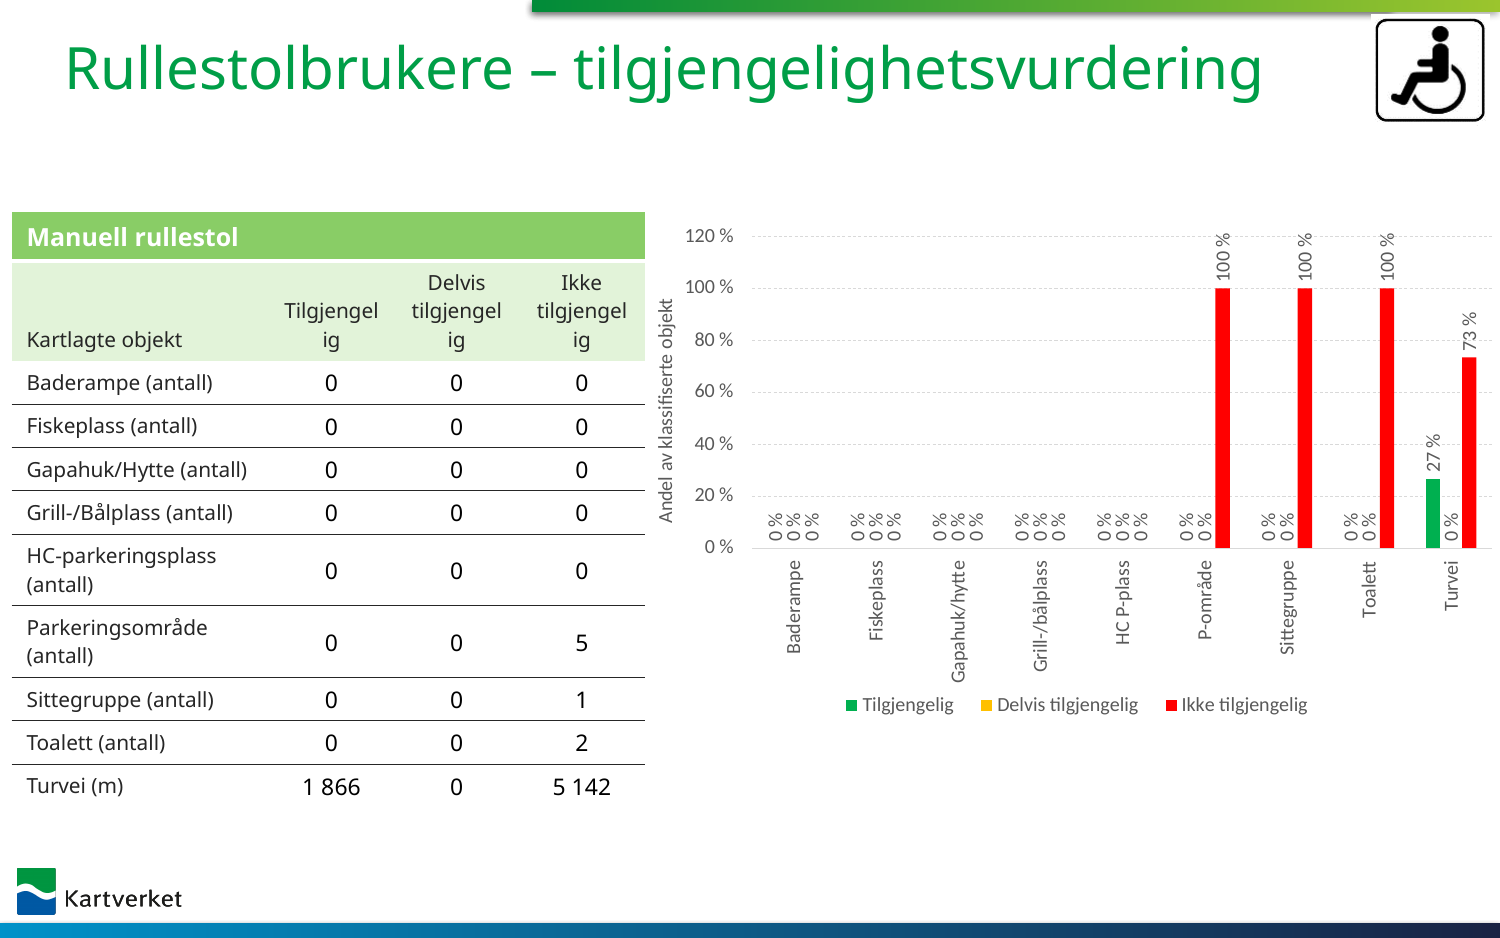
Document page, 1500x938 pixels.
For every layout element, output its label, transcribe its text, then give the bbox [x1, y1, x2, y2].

table_cell Baderampe (antall) [12, 361, 269, 404]
picture [1371, 13, 1491, 127]
table_cell 0 [269, 491, 394, 534]
table_cell Kartlagte objekt [12, 263, 269, 361]
table_cell 0 [394, 535, 519, 605]
table_cell Tilgjengelig [269, 263, 394, 361]
table_cell 0 [519, 361, 638, 404]
table_cell 0 [394, 448, 519, 490]
table_cell 0 [394, 606, 519, 677]
table_cell 0 [269, 721, 394, 764]
table_cell 0 [269, 678, 394, 720]
table_cell 2 [519, 721, 645, 764]
table_cell HC-parkeringsplass (antall) [12, 535, 269, 605]
table_cell Parkeringsområde (antall) [12, 606, 269, 677]
table_cell 0 [269, 405, 394, 447]
table_cell 0 [269, 606, 394, 677]
picture [643, 218, 1500, 728]
table_cell 0 [519, 535, 638, 605]
table_cell 0 [519, 448, 638, 490]
table_cell 0 [394, 361, 519, 404]
table_cell 0 [519, 405, 638, 447]
table_cell Ikke tilgjengelig [519, 263, 638, 361]
table_cell Fiskeplass (antall) [12, 405, 269, 447]
table_cell 0 [269, 535, 394, 605]
table_cell Delvis tilgjengelig [394, 263, 519, 361]
table_cell Grill-/Bålplass (antall) [12, 491, 269, 534]
table_cell Toalett (antall) [12, 721, 269, 764]
table_cell Gapahuk/Hytte (antall) [12, 448, 269, 490]
table_cell 0 [394, 405, 519, 447]
table_cell Turvei (m) [12, 765, 269, 807]
text_box Rullestolbrukere – tilgjengelighetsvurdering [49, 12, 1372, 109]
table_cell 0 [269, 448, 394, 490]
table_cell 0 [269, 361, 394, 404]
table_header Manuell rullestol [12, 212, 645, 259]
table_cell 5 [519, 606, 638, 677]
table_cell 1 [519, 678, 638, 720]
table_cell 0 [394, 765, 519, 807]
table_cell Sittegruppe (antall) [12, 678, 269, 720]
table_cell 0 [394, 678, 519, 720]
table_cell 1 866 [269, 765, 394, 807]
table_cell 5 142 [519, 765, 645, 807]
table_cell 0 [394, 491, 519, 534]
table_cell 0 [519, 491, 638, 534]
table_cell 0 [394, 721, 519, 764]
